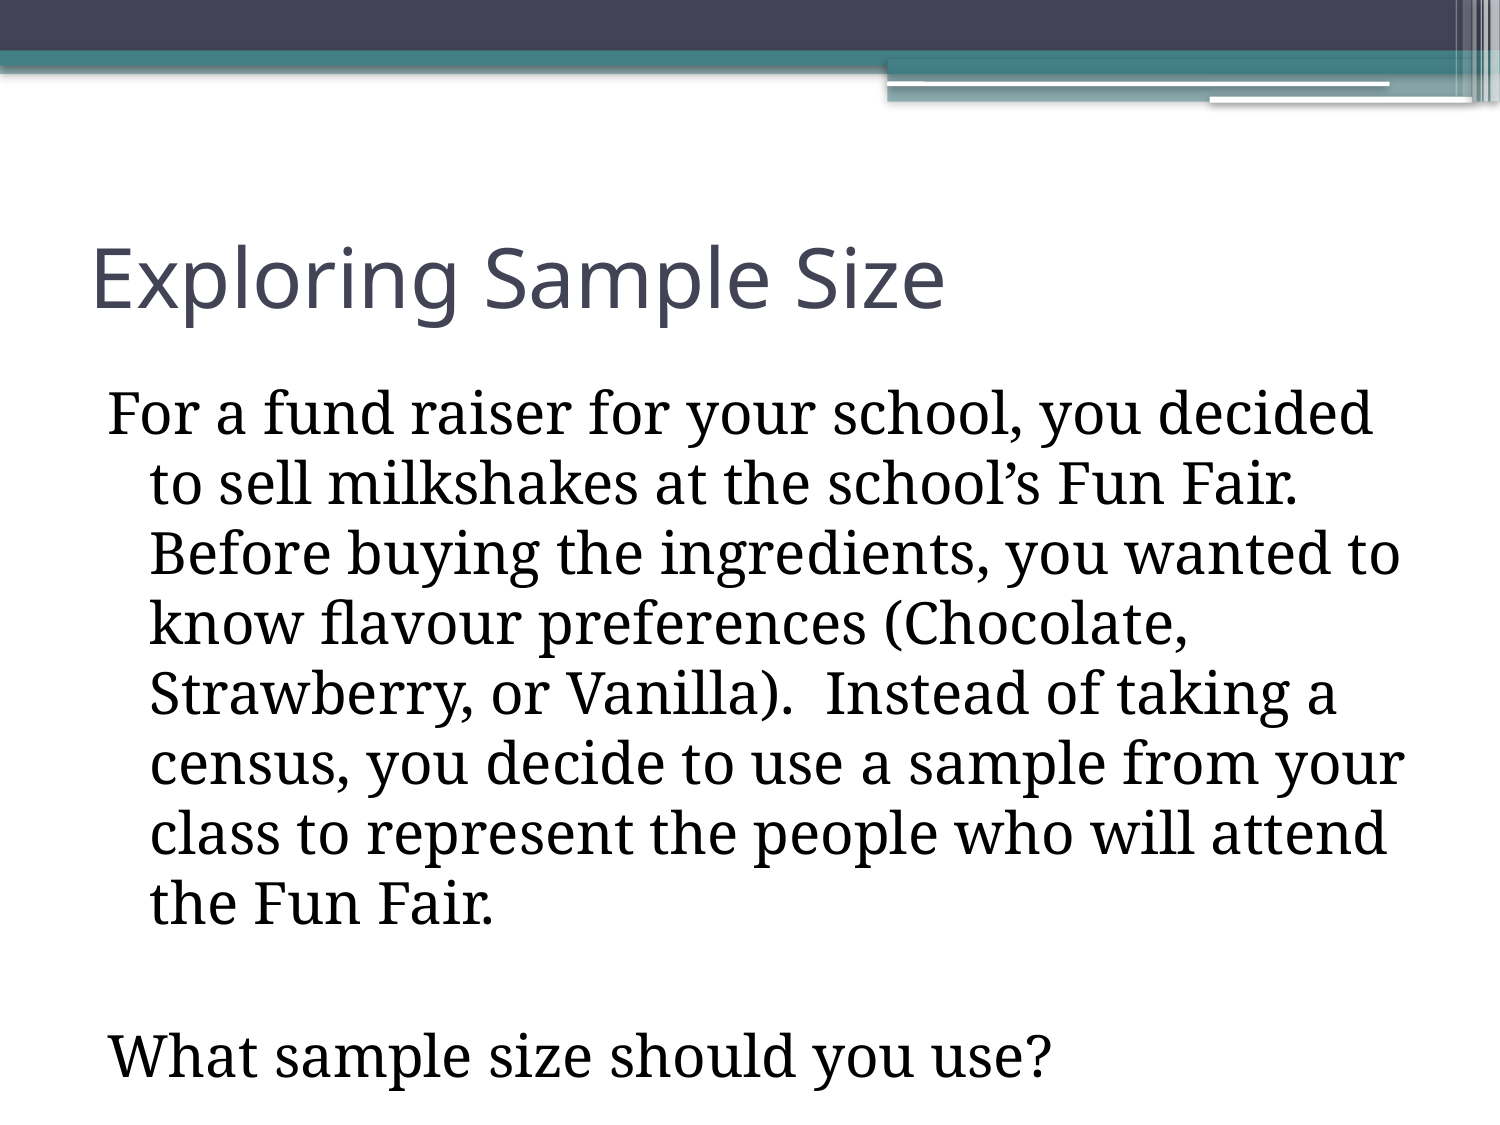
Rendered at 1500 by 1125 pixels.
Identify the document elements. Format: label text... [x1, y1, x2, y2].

title Exploring Sample Size [75, 187, 1425, 363]
list For a fund raiser for your school, you decided to sell milkshakes at the school’s Fun Fair. Before buying the ingredients, you wanted to know flavour preferences (Chocolate, Strawberry, or Vanilla). Instead of taking a census, you decide to use a sample from your class to represent the people who will attend the Fun Fair. What sample size should you use? [75, 368, 1425, 1079]
